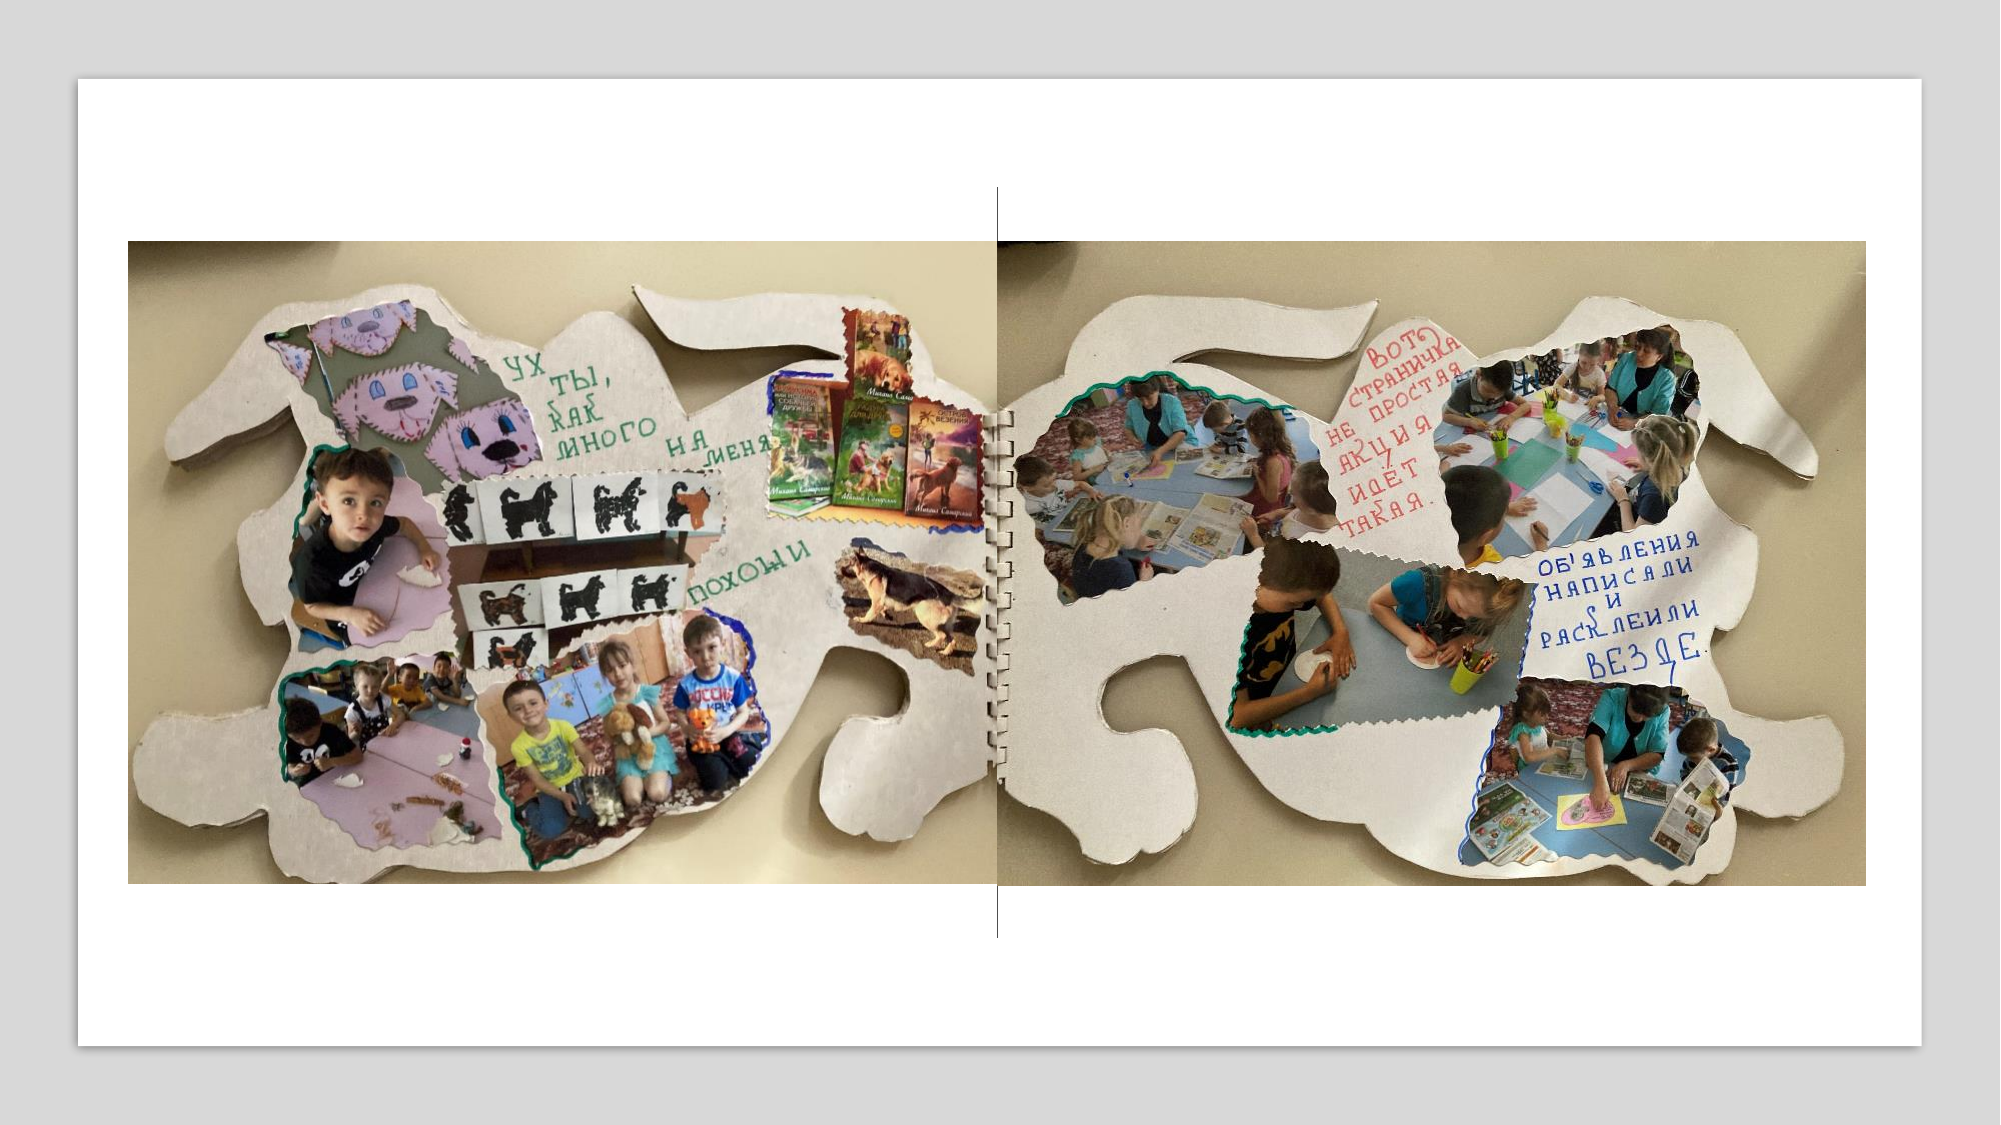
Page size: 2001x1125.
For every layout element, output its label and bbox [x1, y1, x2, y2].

text_box [0, 0, 2000, 1125]
picture [128, 241, 1866, 886]
text_box [77, 78, 1923, 1047]
